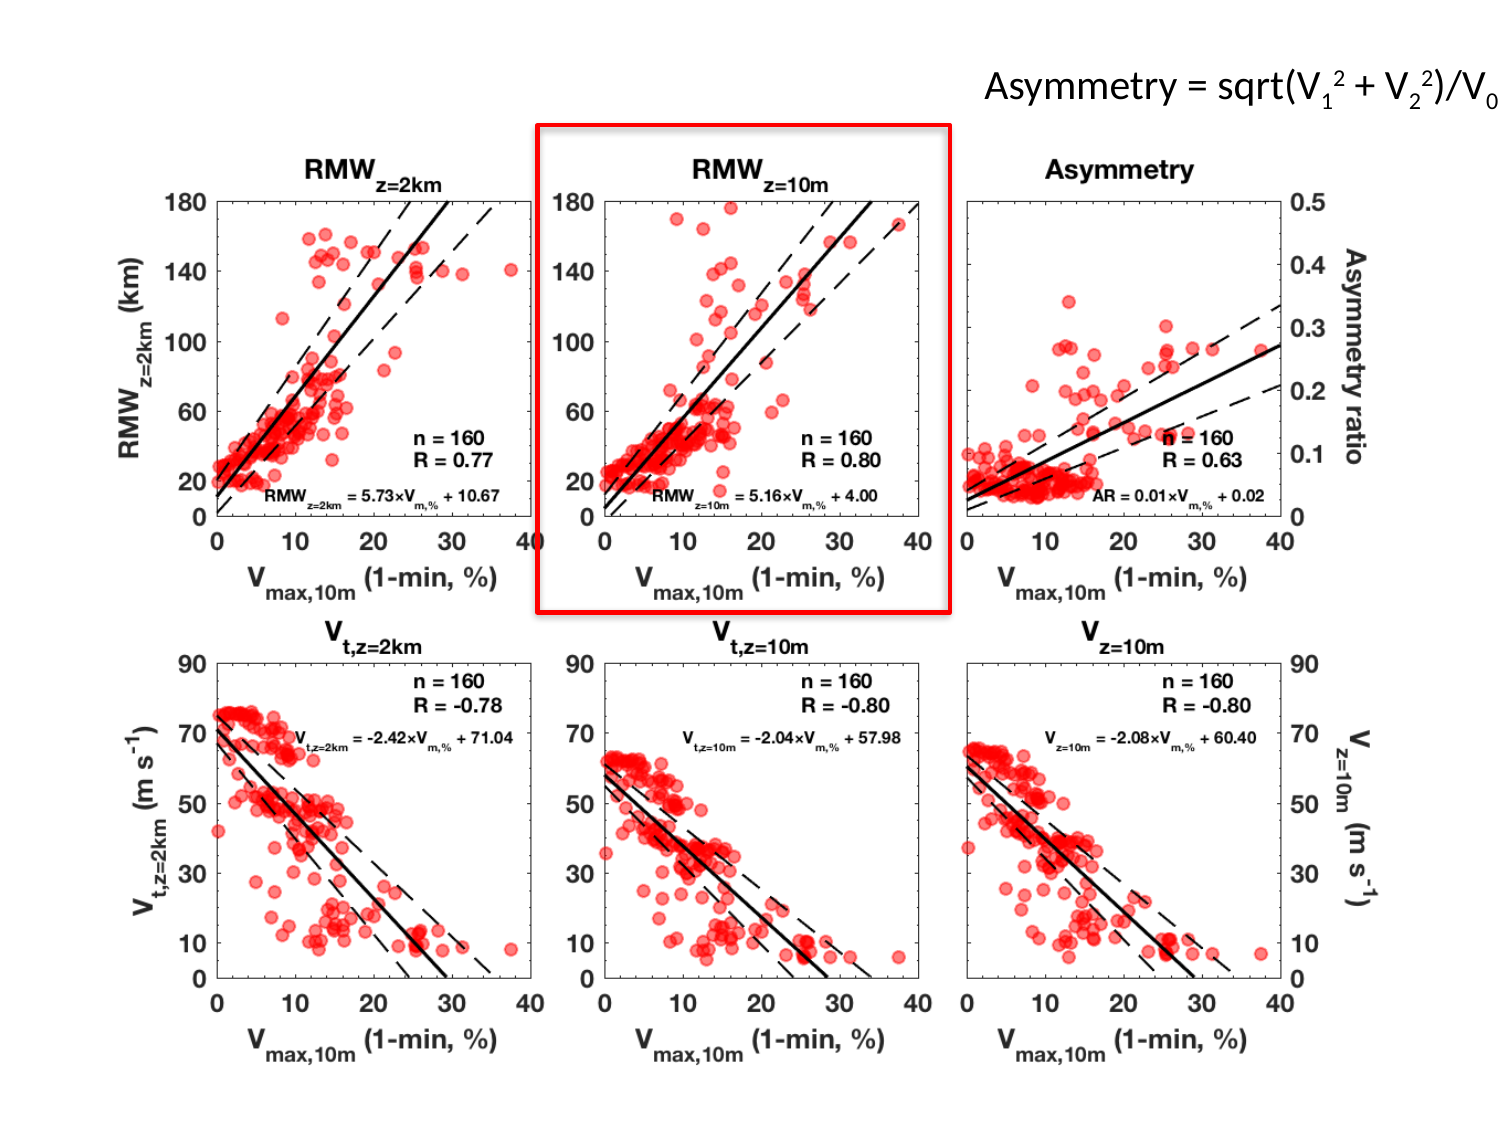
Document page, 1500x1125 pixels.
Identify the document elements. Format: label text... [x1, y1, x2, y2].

text_box [537, 124, 951, 148]
picture [113, 149, 1403, 1076]
text_box Asymmetry = sqrt(V12 + V22)/V0 [969, 50, 1500, 122]
